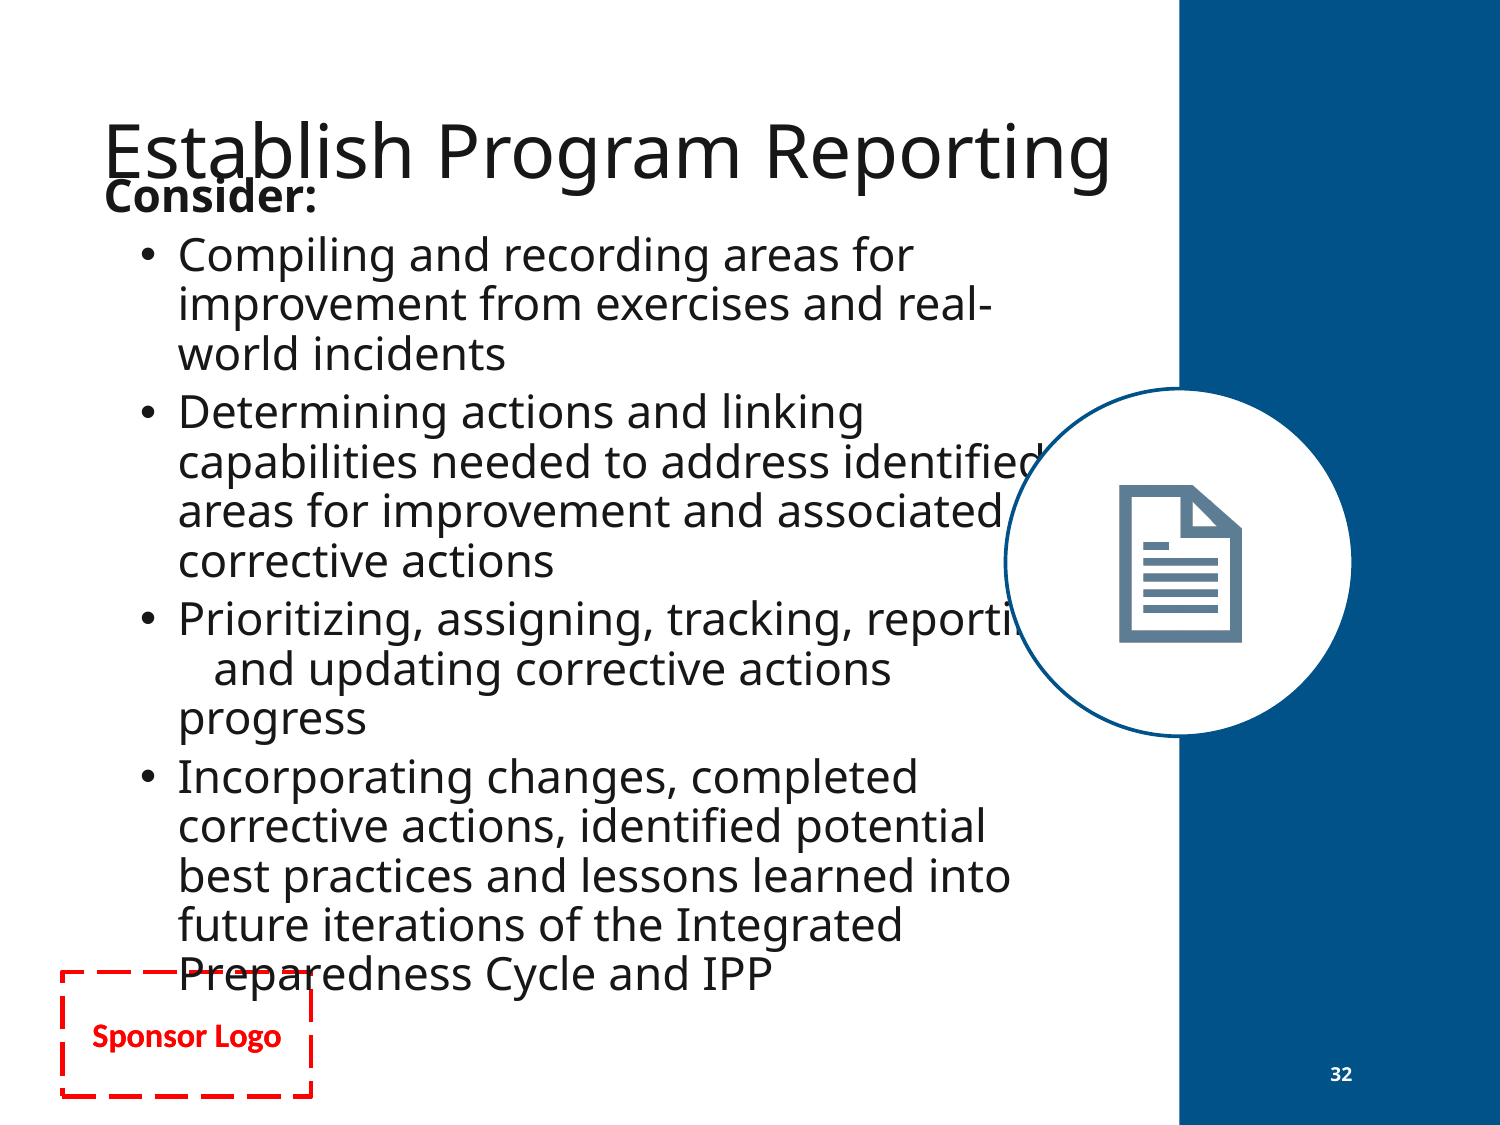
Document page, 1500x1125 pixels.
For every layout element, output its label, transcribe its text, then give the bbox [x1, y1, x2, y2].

title Establish Program Reporting [87, 72, 1177, 236]
text_box [1003, 386, 1356, 739]
slide_number 32 [1242, 1052, 1368, 1098]
picture [1086, 469, 1275, 658]
text_box [1177, 0, 1500, 1125]
list Consider: Compiling and recording areas for improvement from exercises and real-world incidents Determining actions and linking capabilities needed to address identified areas for improvement and associated corrective actions Prioritizing, assigning, tracking, reporting, and updating corrective actions progress Incorporating changes, completed corrective actions, identified potential best practices and lessons learned into future iterations of the Integrated Preparedness Cycle and IPP [87, 187, 1100, 987]
